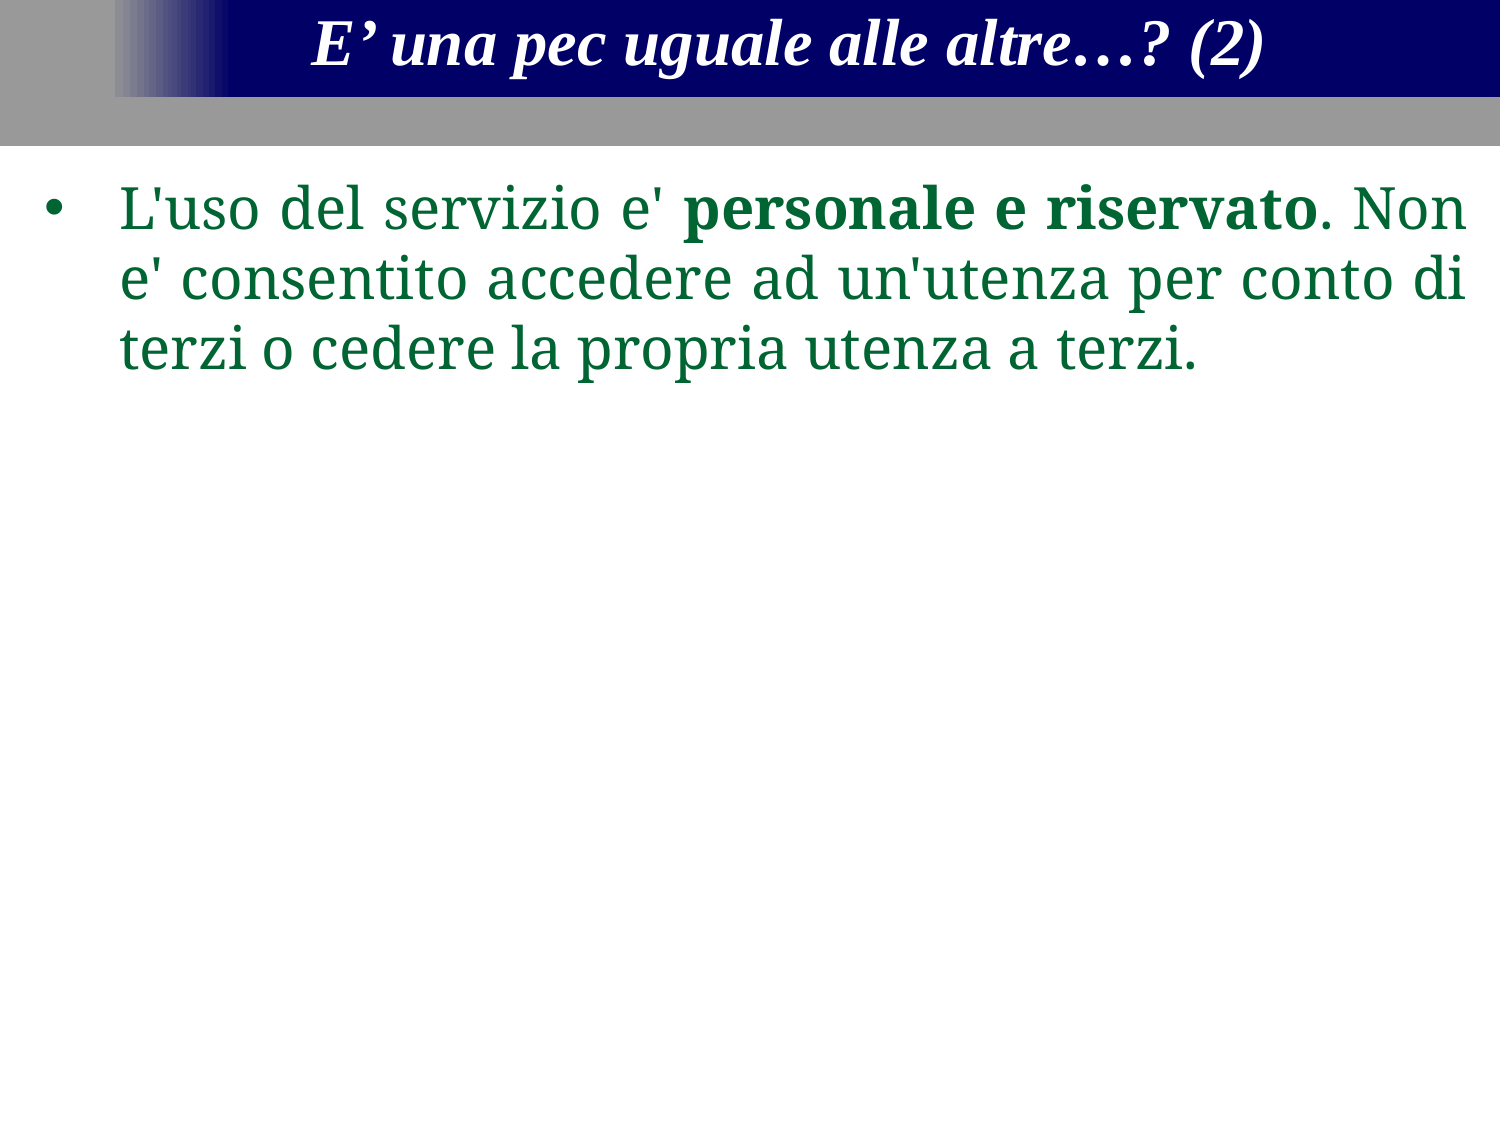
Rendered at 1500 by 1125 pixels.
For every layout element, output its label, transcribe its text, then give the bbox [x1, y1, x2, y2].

text_box L'uso del servizio e' personale e riservato. Non e' consentito accedere ad un'utenza per conto di terzi o cedere la propria utenza a terzi. [29, 163, 1483, 599]
text_box E’ una pec uguale alle altre…? (2) [93, 0, 1500, 129]
picture [0, 0, 1500, 1125]
